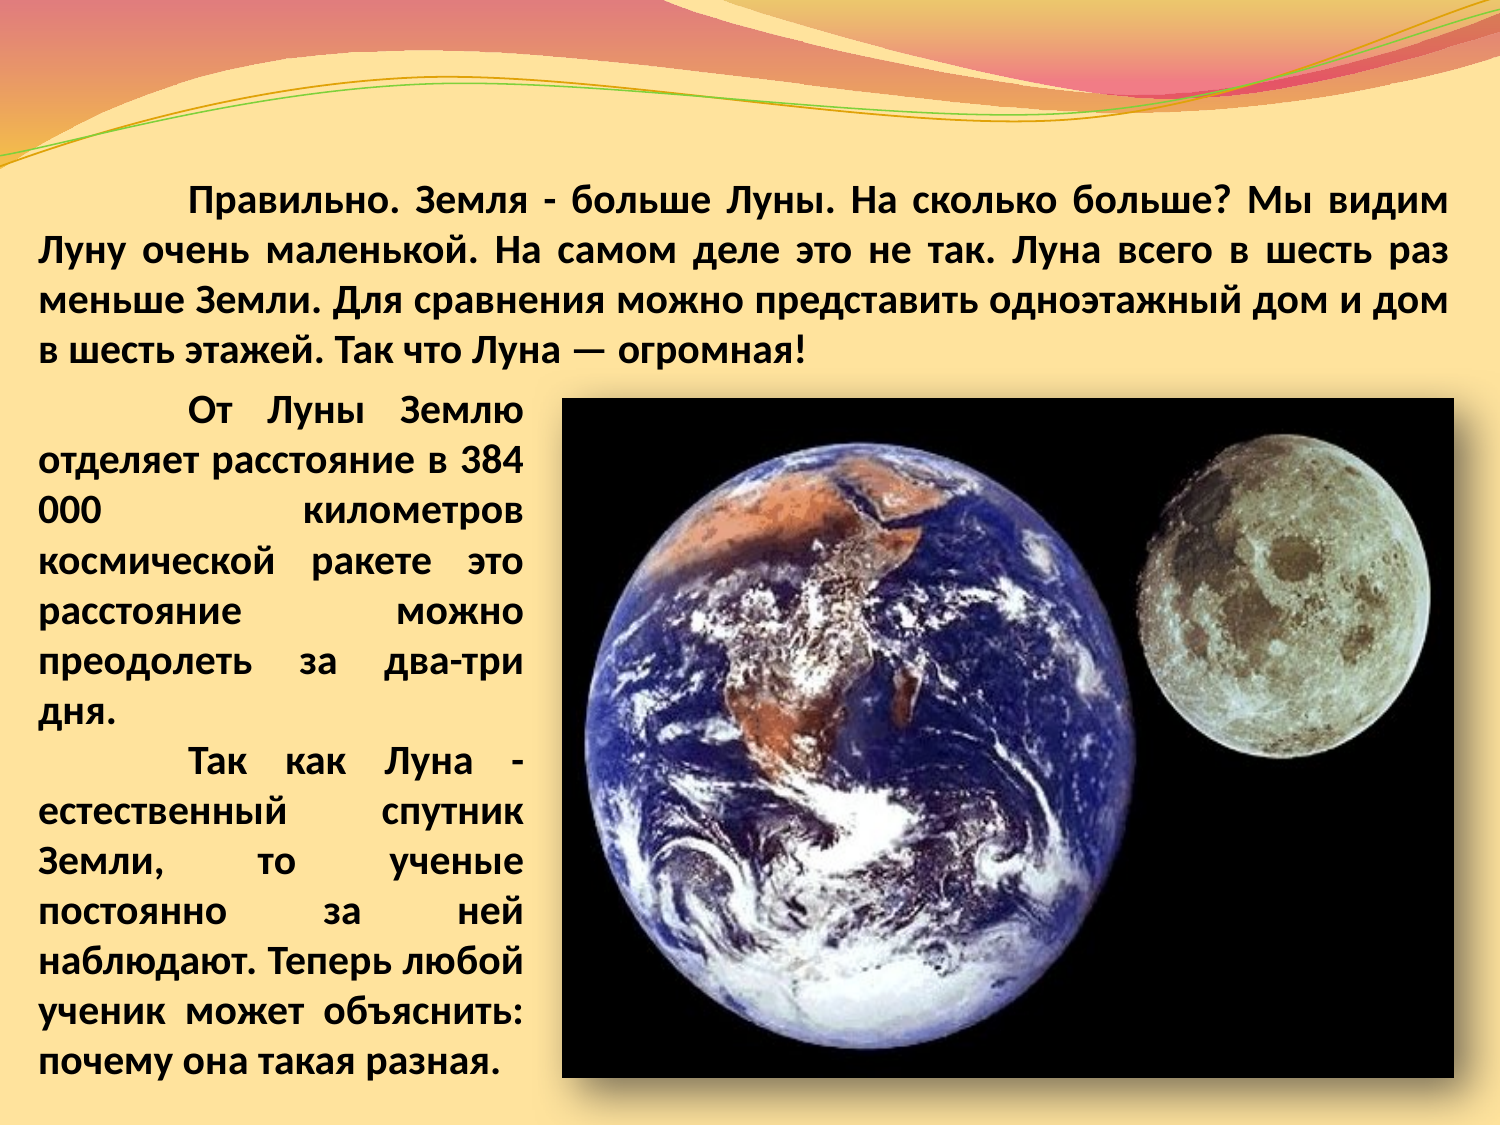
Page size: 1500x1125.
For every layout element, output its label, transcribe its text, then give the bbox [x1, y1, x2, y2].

text_box От Луны Землю отделяет расстояние в 384 000 километров космической ракете это расстояние можно преодолеть за два-три дня. Так как Луна - естественный спутник Земли, то ученые постоянно за ней наблюдают. Теперь любой ученик может объяснить: почему она такая разная. [23, 374, 539, 1090]
picture [562, 398, 1455, 1078]
text_box Правильно. Земля - больше Луны. На сколько больше? Мы видим Луну очень маленькой. На самом деле это не так. Луна всего в шесть раз меньше Земли. Для сравнения можно представить одноэтажный дом и дом в шесть этажей. Так что Луна — огромная! [23, 163, 1465, 379]
